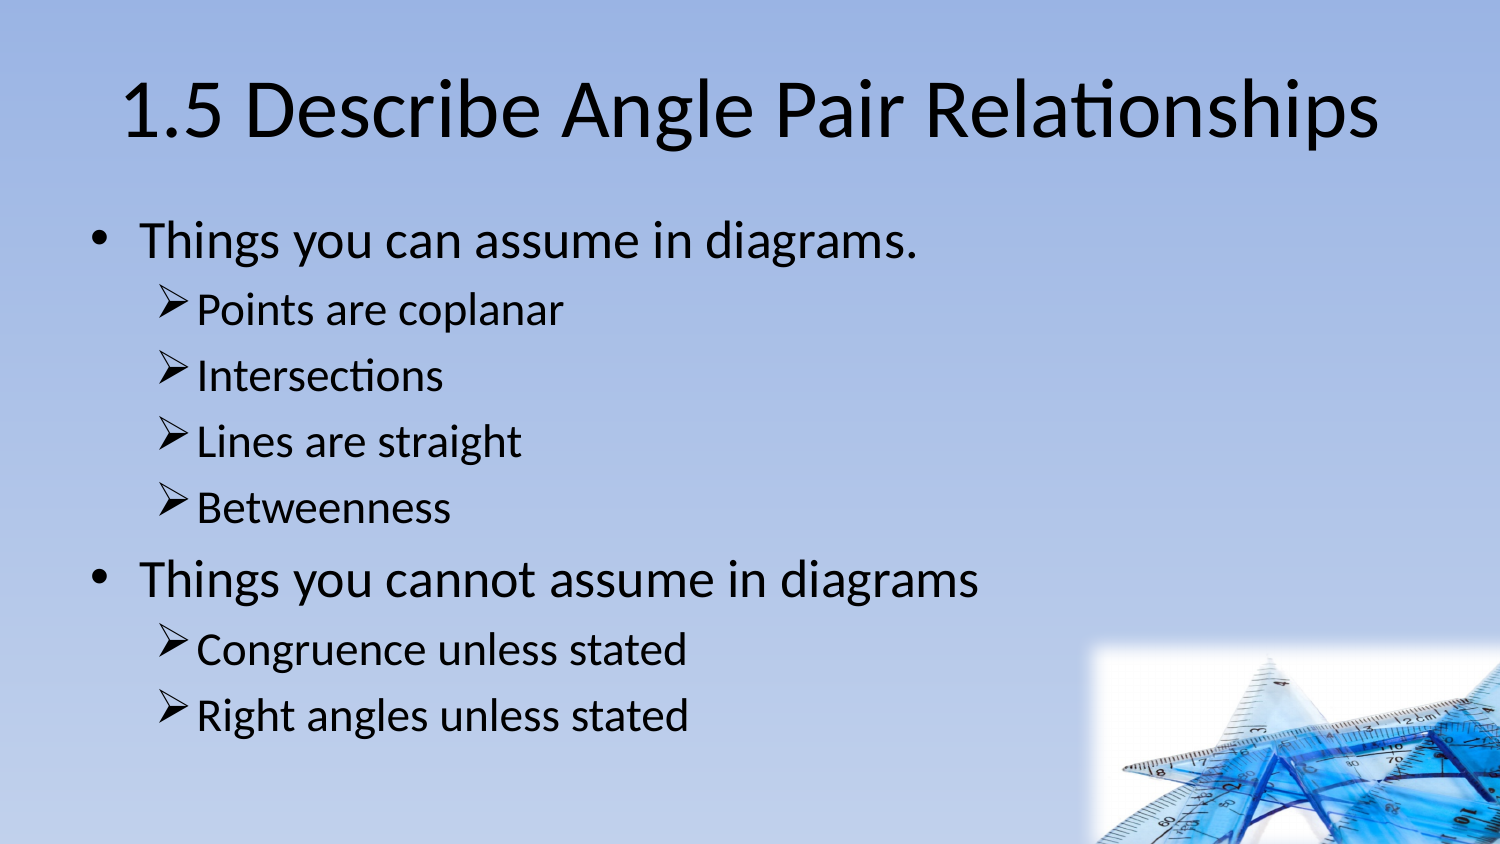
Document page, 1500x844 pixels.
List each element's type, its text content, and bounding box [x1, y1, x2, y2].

picture [1103, 656, 1500, 838]
list Things you can assume in diagrams. Points are coplanar Intersections Lines are straight Betweenness Things you cannot assume in diagrams Congruence unless stated Right angles unless stated [75, 196, 1425, 754]
title 1.5 Describe Angle Pair Relationships [75, 33, 1425, 175]
